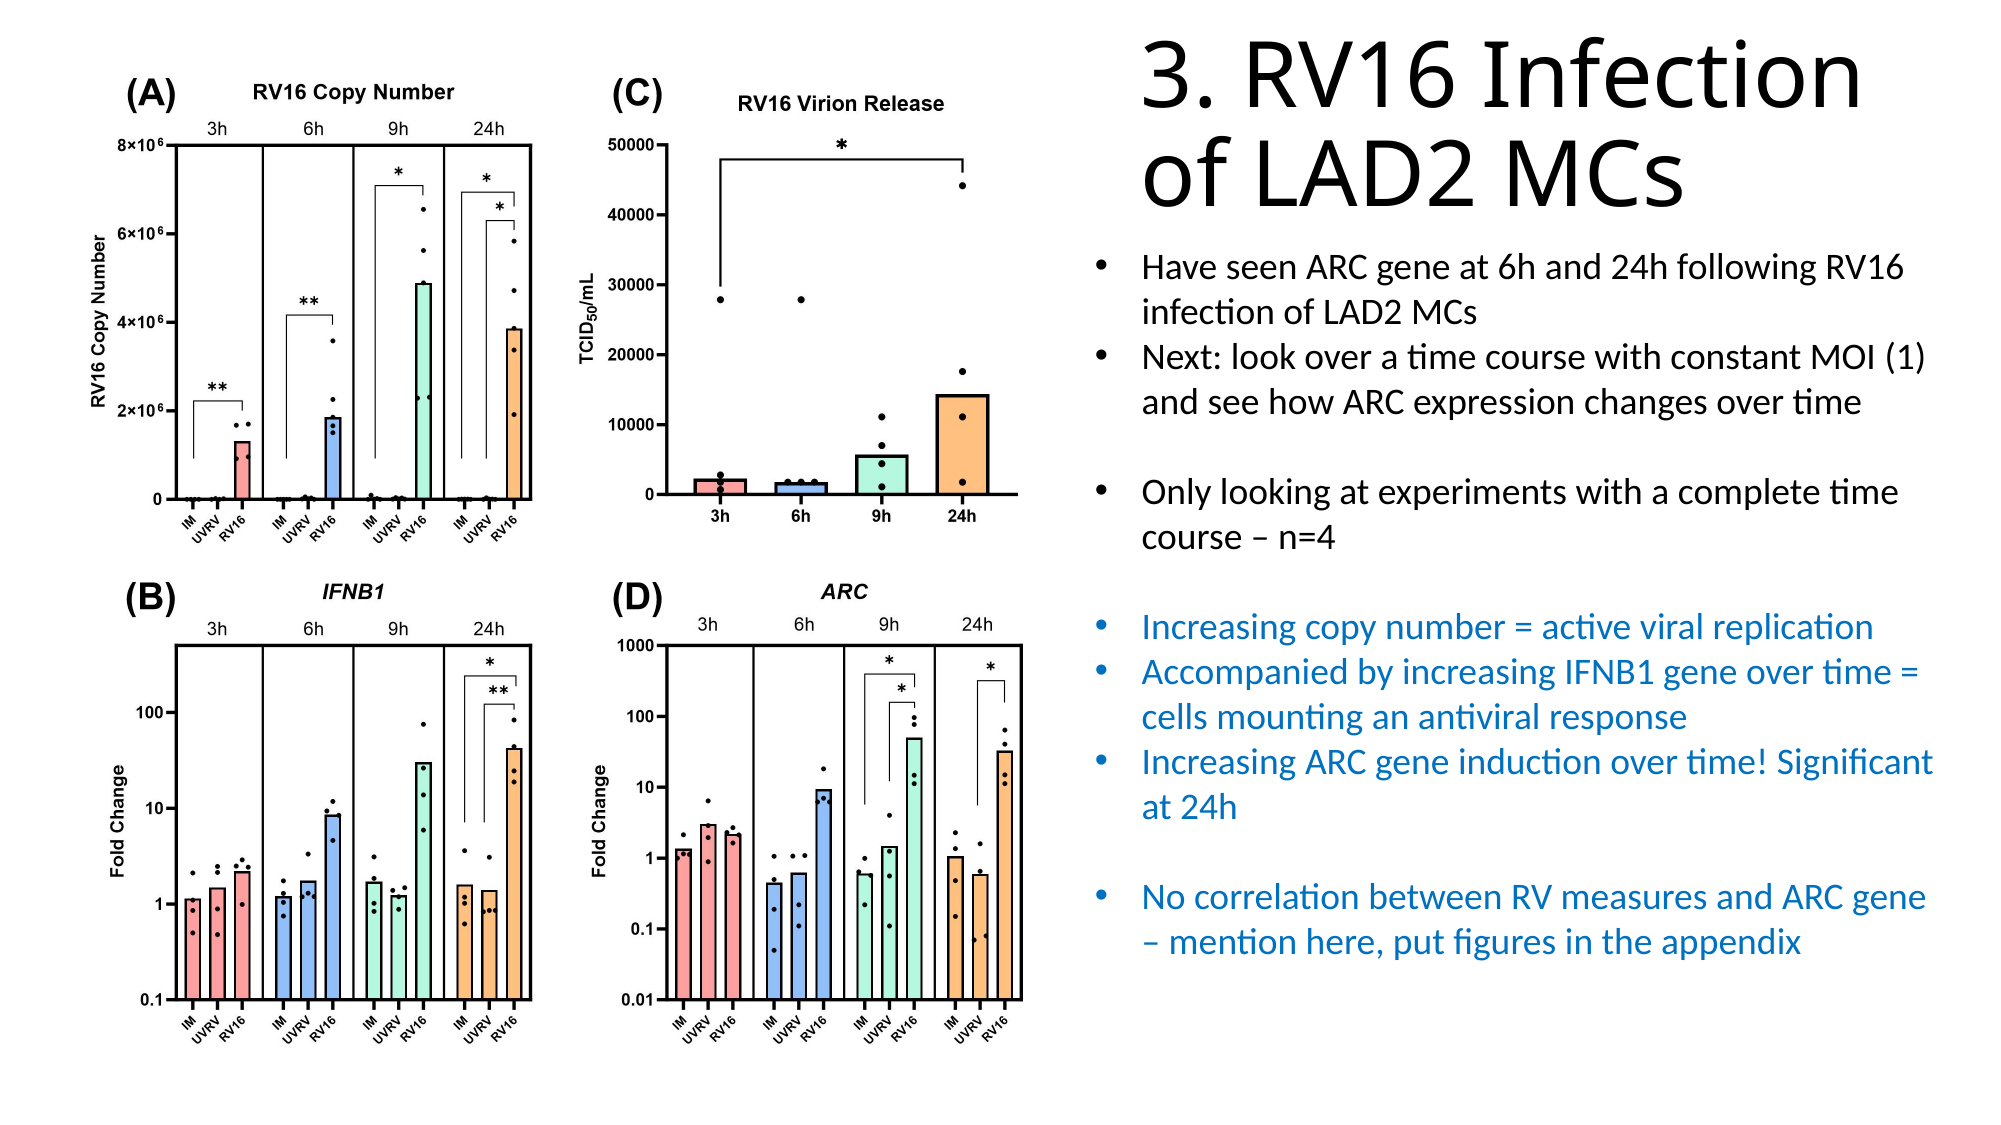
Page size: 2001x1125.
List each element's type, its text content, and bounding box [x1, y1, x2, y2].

text_box Have seen ARC gene at 6h and 24h following RV16 infection of LAD2 MCs Next: look over a time course with constant MOI (1) and see how ARC expression changes over time Only looking at experiments with a complete time course – n=4 Increasing copy number = active viral replication Accompanied by increasing IFNB1 gene over time = cells mounting an antiviral response Increasing ARC gene induction over time! Significant at 24h No correlation between RV measures and ARC gene – mention here, put figures in the appendix [1089, 234, 1950, 970]
title 3. RV16 Infection of LAD2 MCs [1125, 18, 1950, 234]
picture [50, 42, 1089, 1083]
